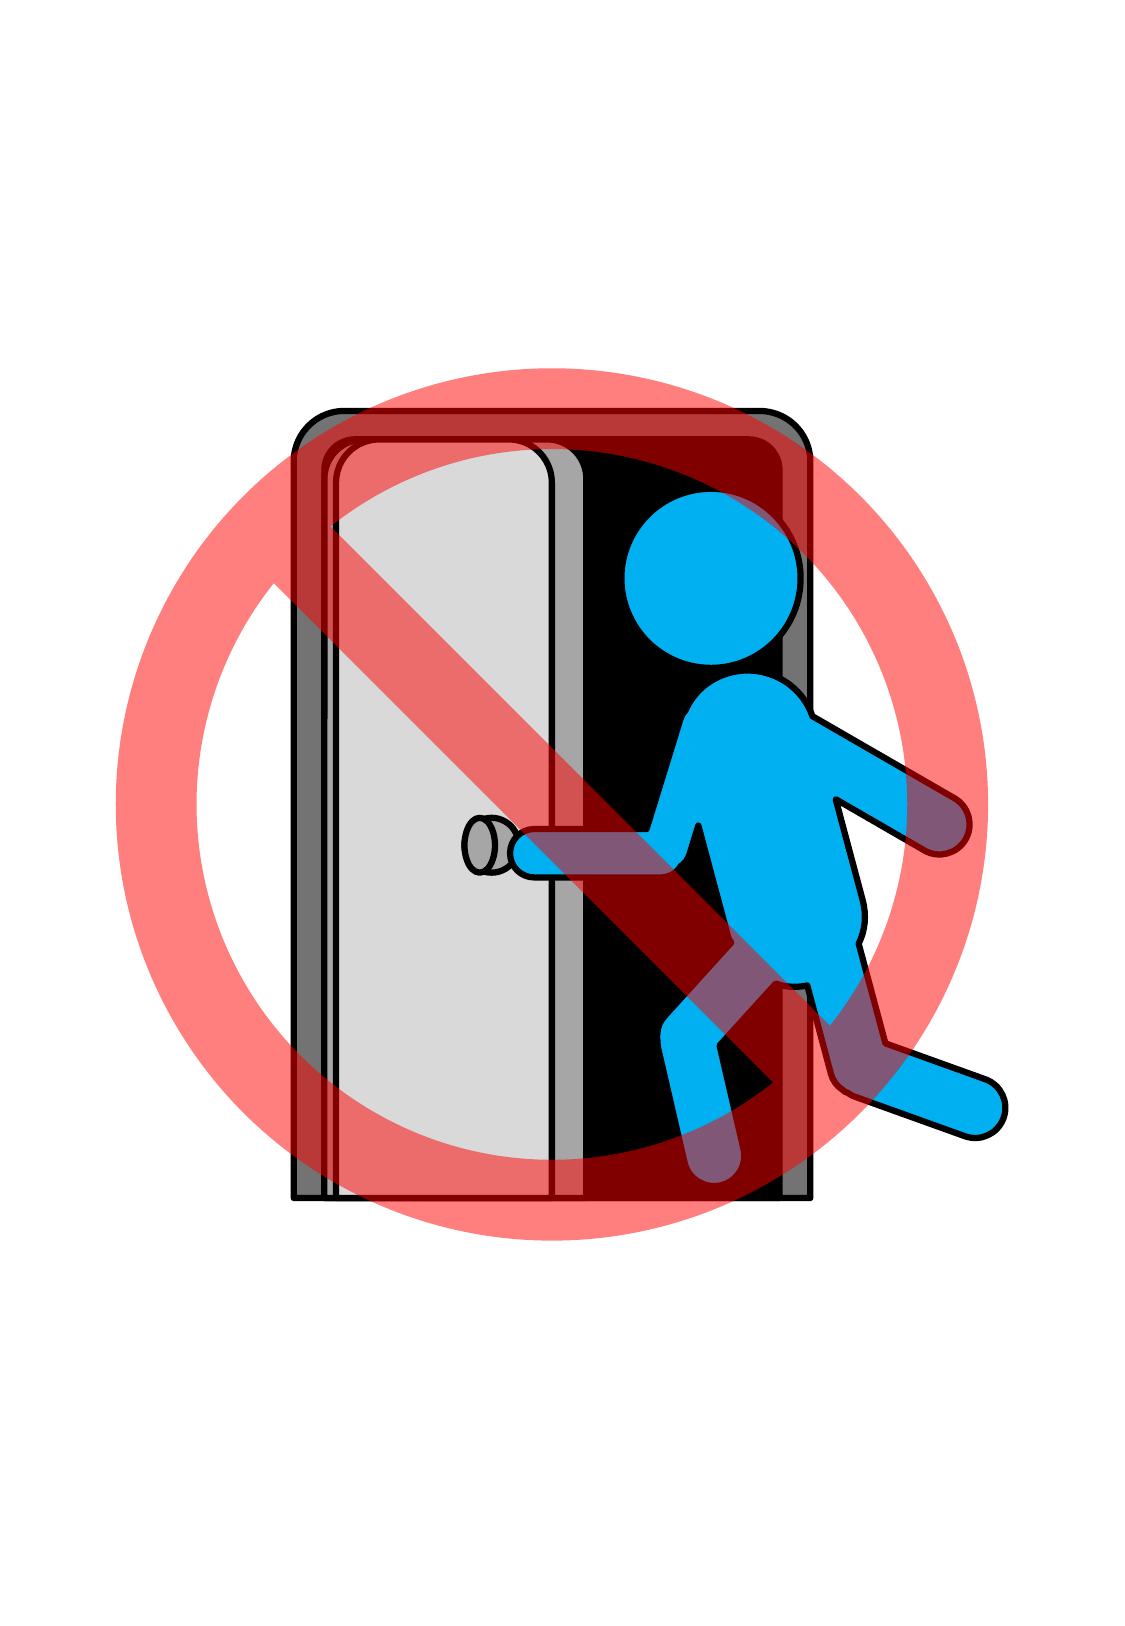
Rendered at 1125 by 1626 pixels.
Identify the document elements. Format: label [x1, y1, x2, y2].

text_box [115, 368, 1006, 1241]
